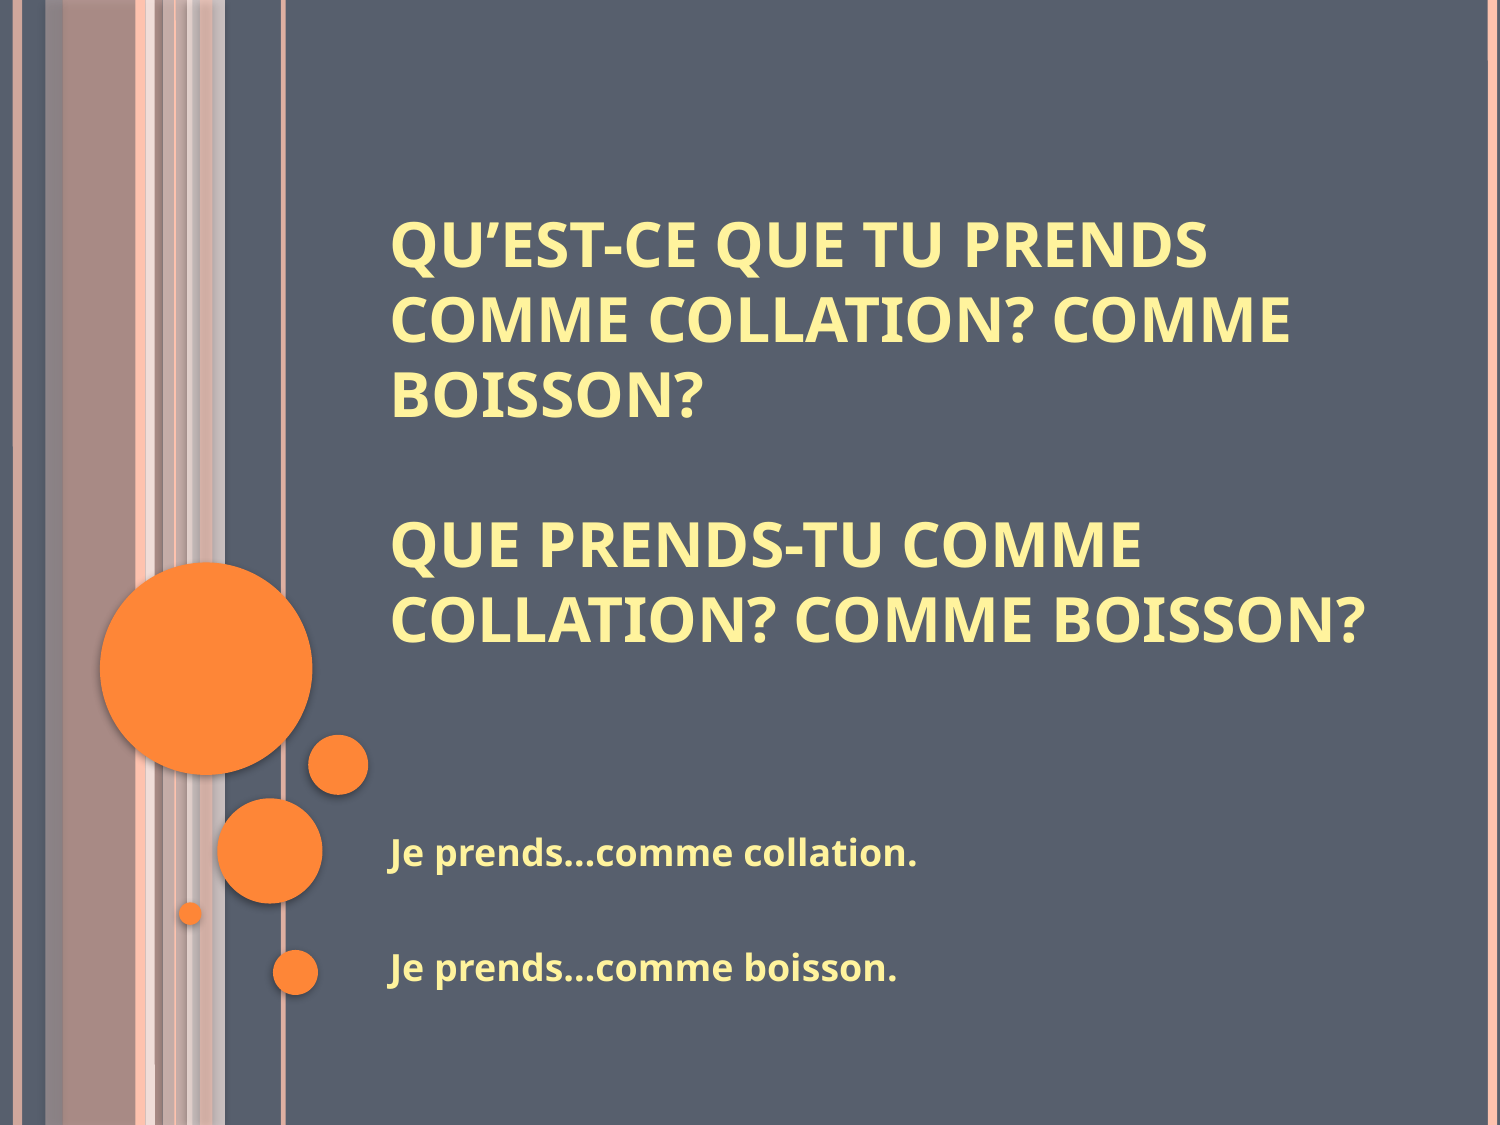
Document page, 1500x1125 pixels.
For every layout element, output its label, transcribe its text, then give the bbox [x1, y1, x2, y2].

title Qu’est-ce que tu prends comme collation? Comme boisson? Que prends-tu comme collation? Comme boisson? [375, 125, 1388, 812]
list Je prends…comme collation. Je prends…comme boisson. [375, 821, 1388, 1047]
